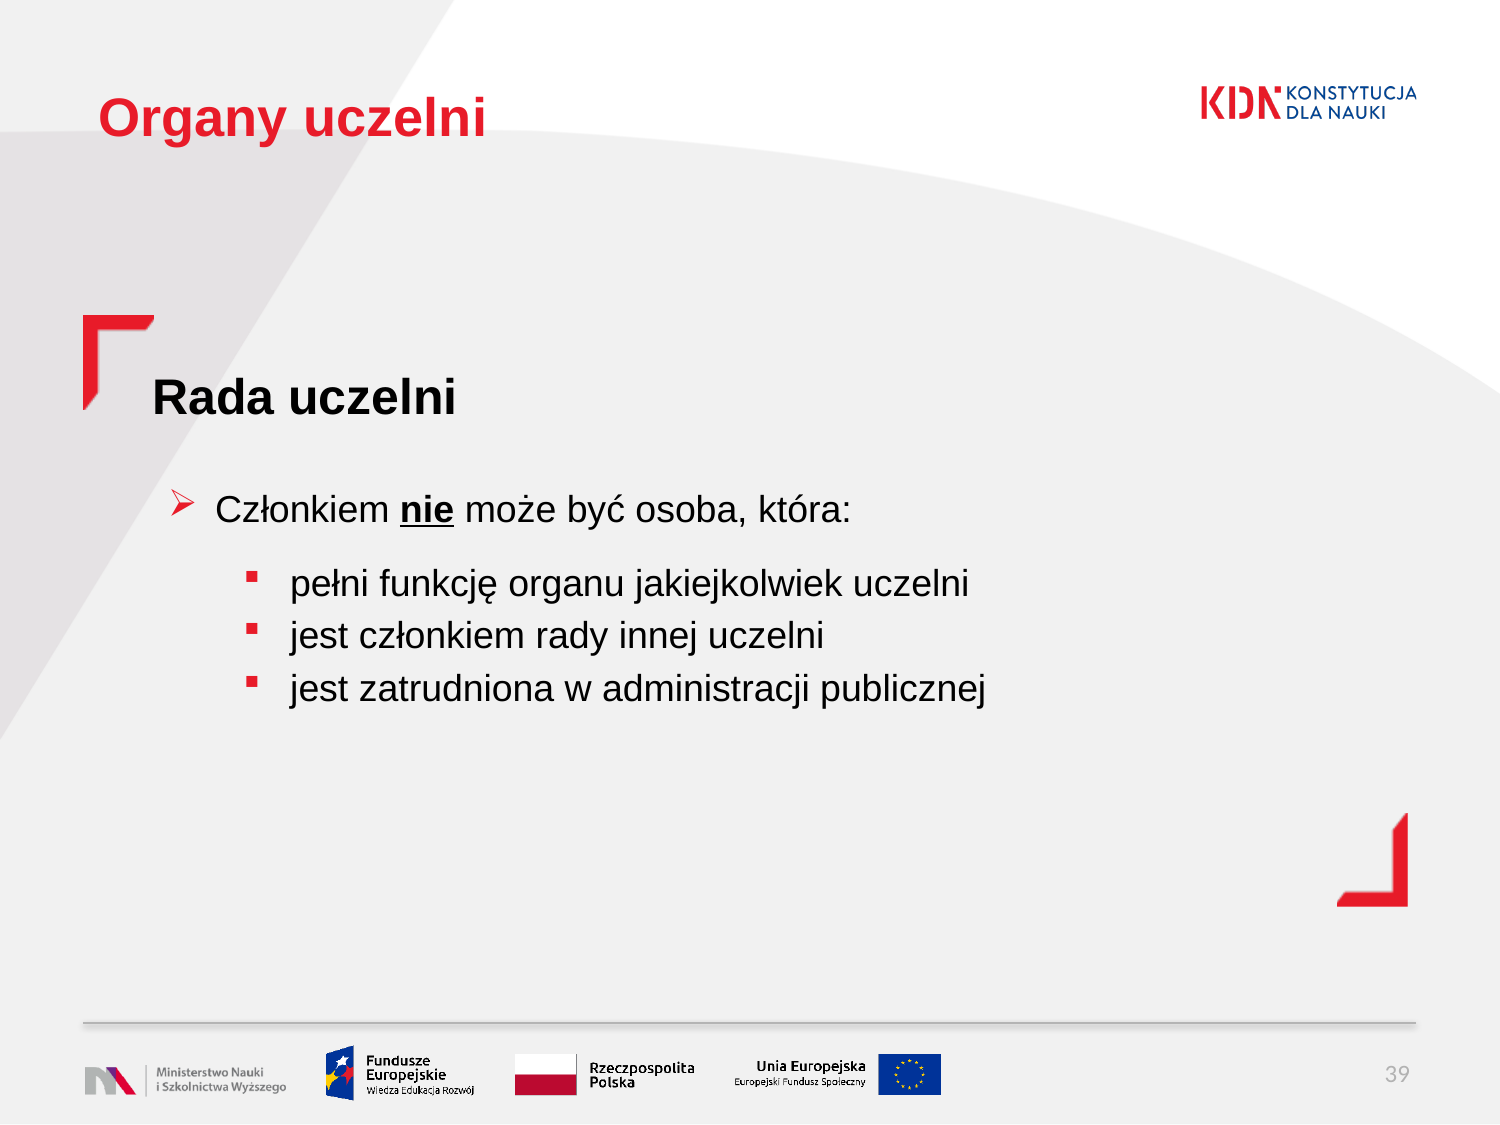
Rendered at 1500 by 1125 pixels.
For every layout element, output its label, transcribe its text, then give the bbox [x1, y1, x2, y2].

text_box Rada uczelni [137, 357, 1259, 433]
list Członkiem nie może być osoba, która: pełni funkcję organu jakiejkolwiek uczelni jest członkiem rady innej uczelni jest zatrudniona w administracji publicznej [153, 477, 1259, 927]
slide_number 39 [1074, 1042, 1425, 1103]
picture [0, 0, 1500, 1125]
title Organy uczelni [83, 74, 1170, 143]
